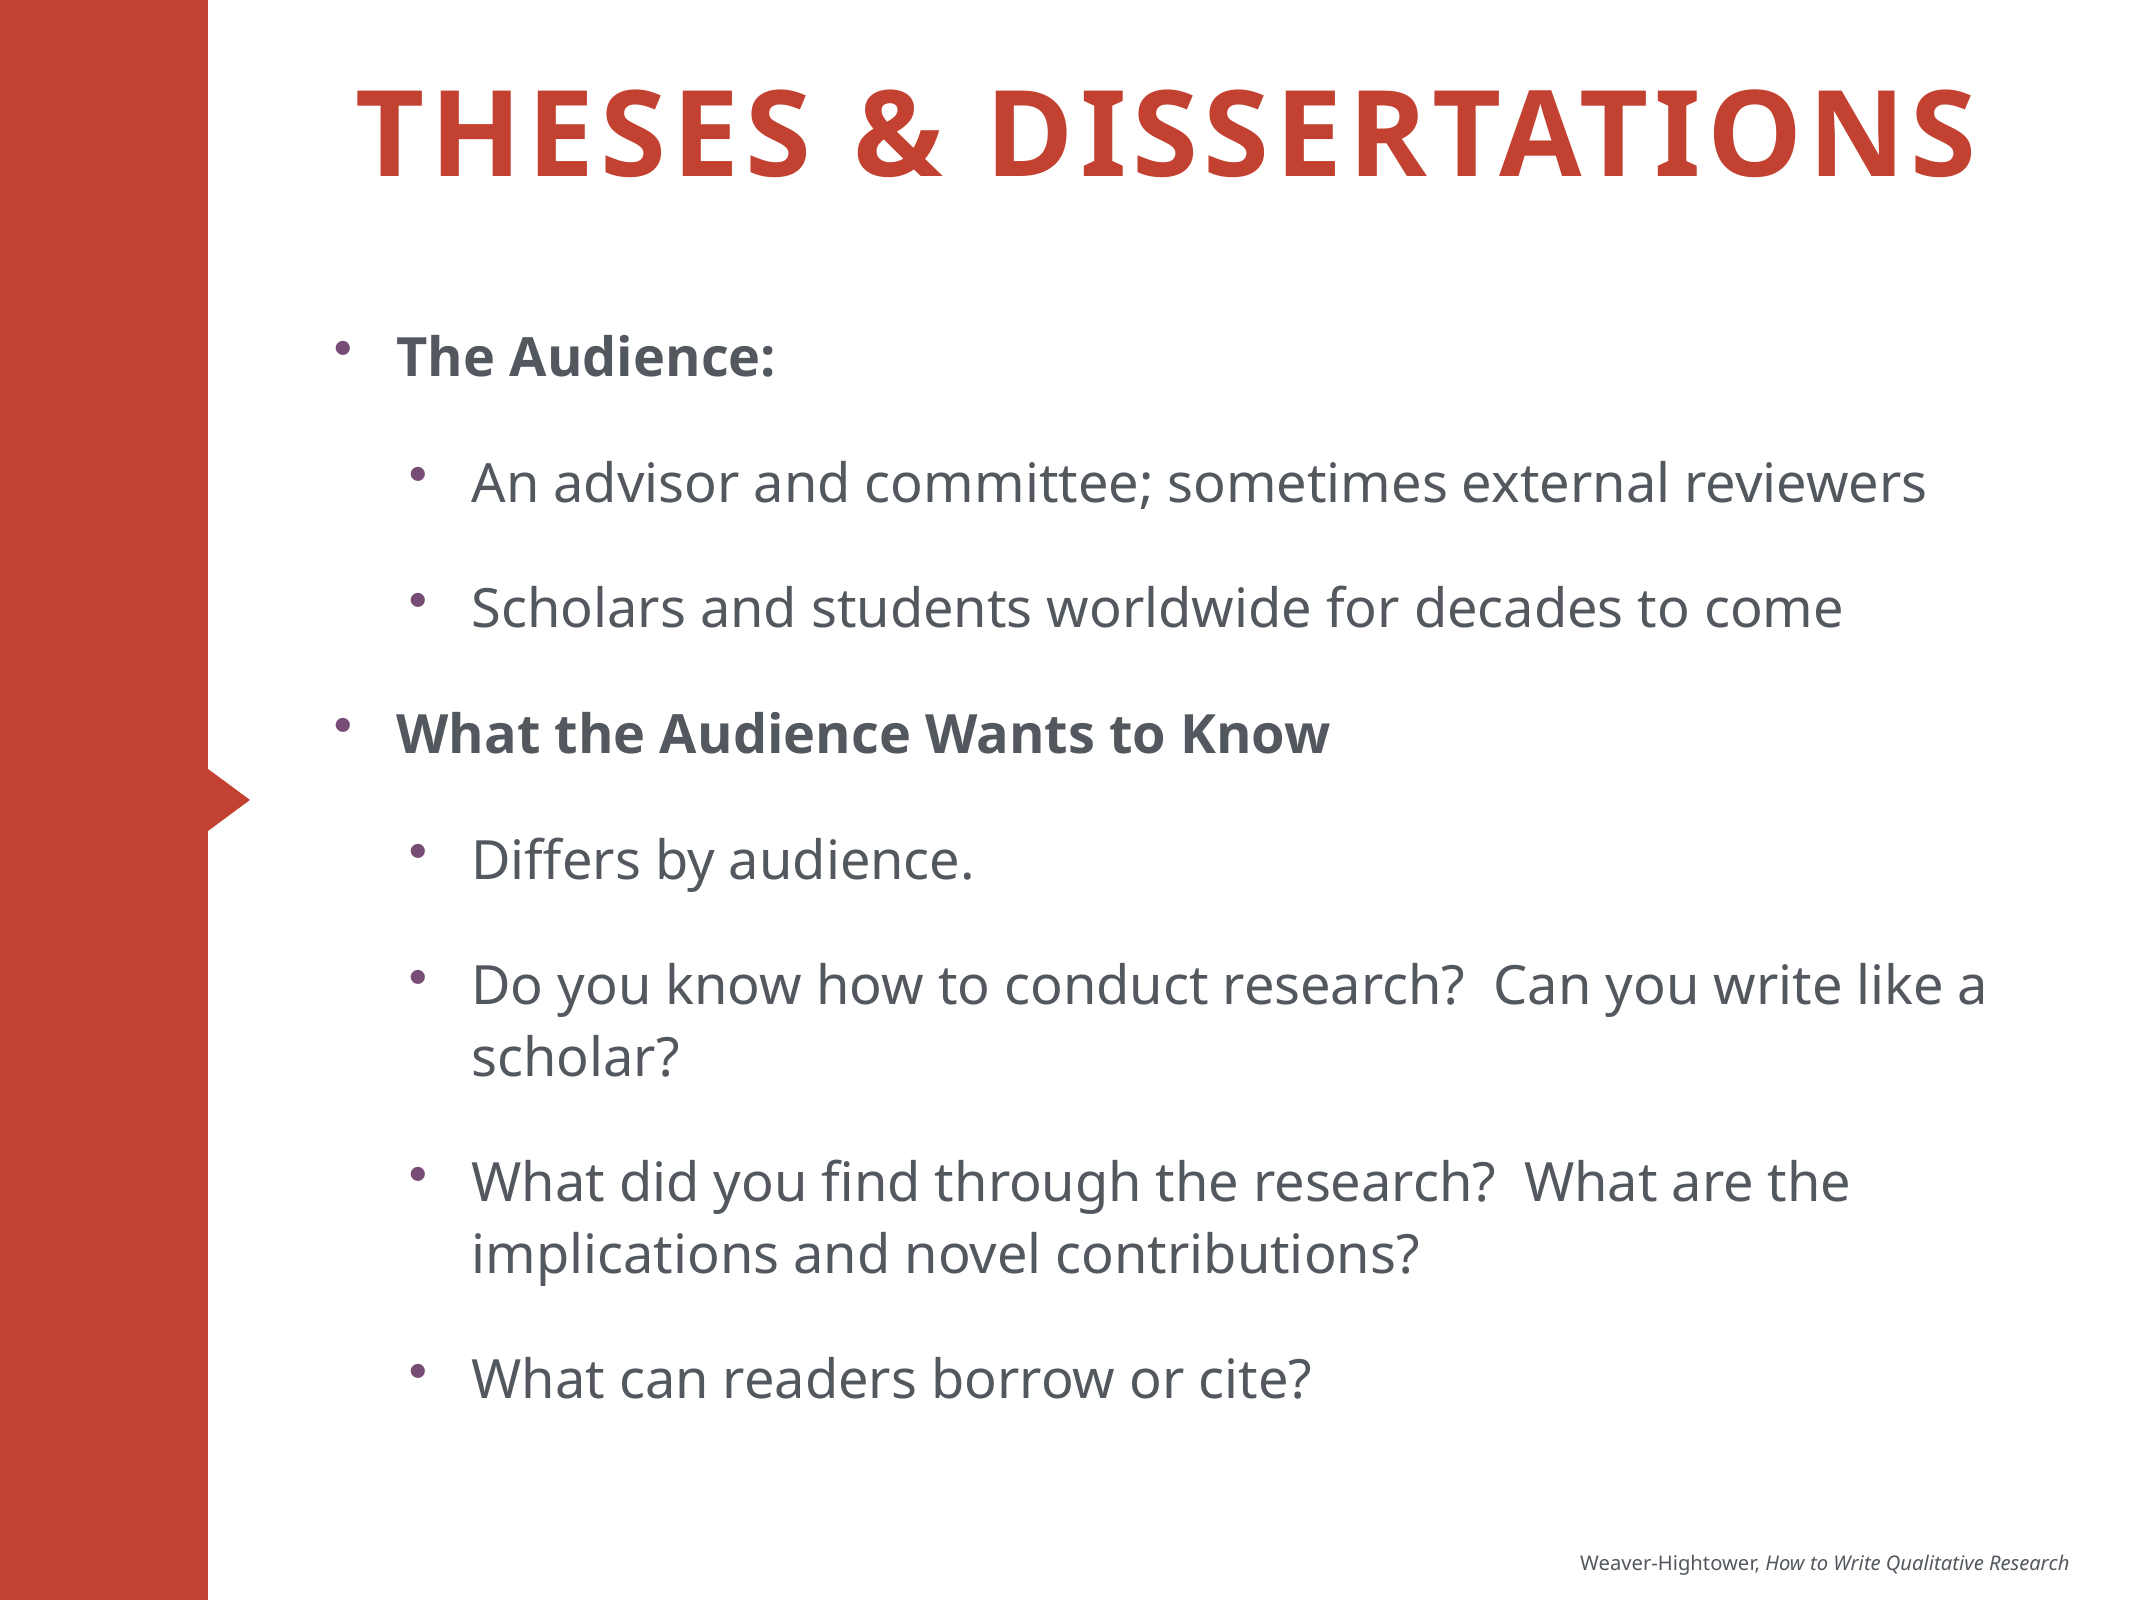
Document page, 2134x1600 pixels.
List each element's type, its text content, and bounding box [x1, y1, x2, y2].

title Theses & Dissertations [333, 36, 2002, 247]
list The Audience: An advisor and committee; sometimes external reviewers Scholars and students worldwide for decades to come What the Audience Wants to Know Differs by audience. Do you know how to conduct research? Can you write like a scholar? What did you find through the research? What are the implications and novel contributions? What can readers borrow or cite? [333, 315, 2002, 1504]
